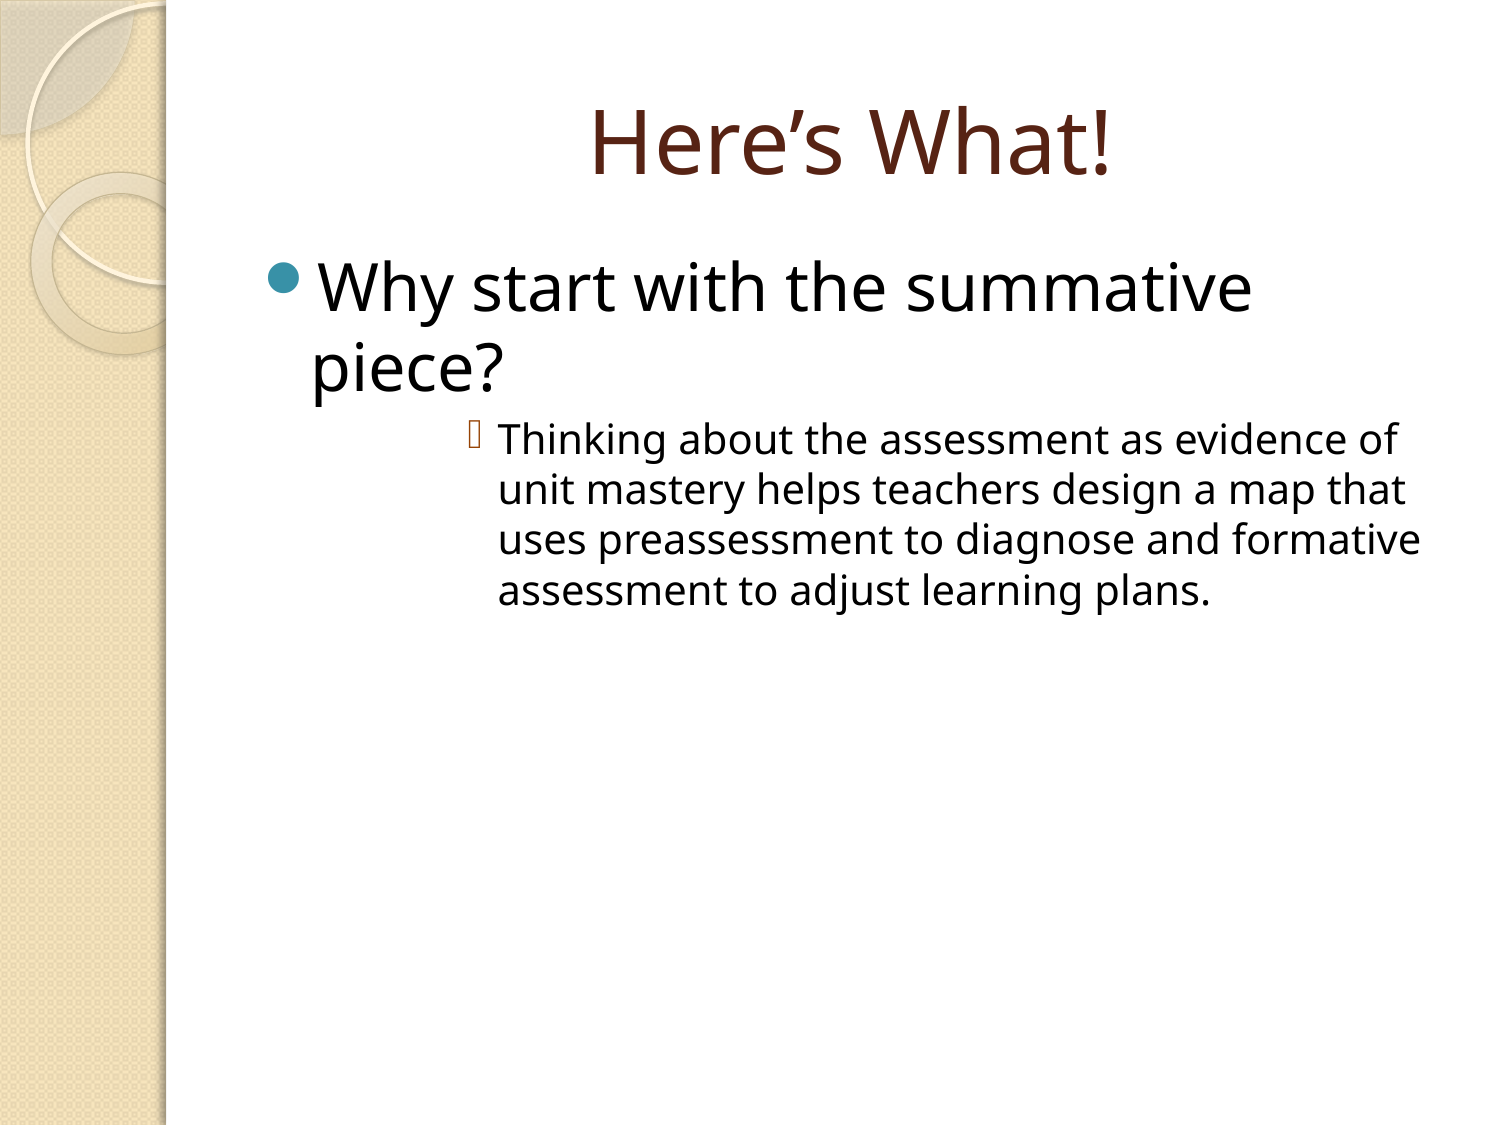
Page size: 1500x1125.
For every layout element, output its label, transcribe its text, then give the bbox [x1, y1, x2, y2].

title Here’s What! [235, 45, 1466, 233]
list Why start with the summative piece? Thinking about the assessment as evidence of unit mastery helps teachers design a map that uses preassessment to diagnose and formative assessment to adjust learning plans. [235, 237, 1466, 1025]
